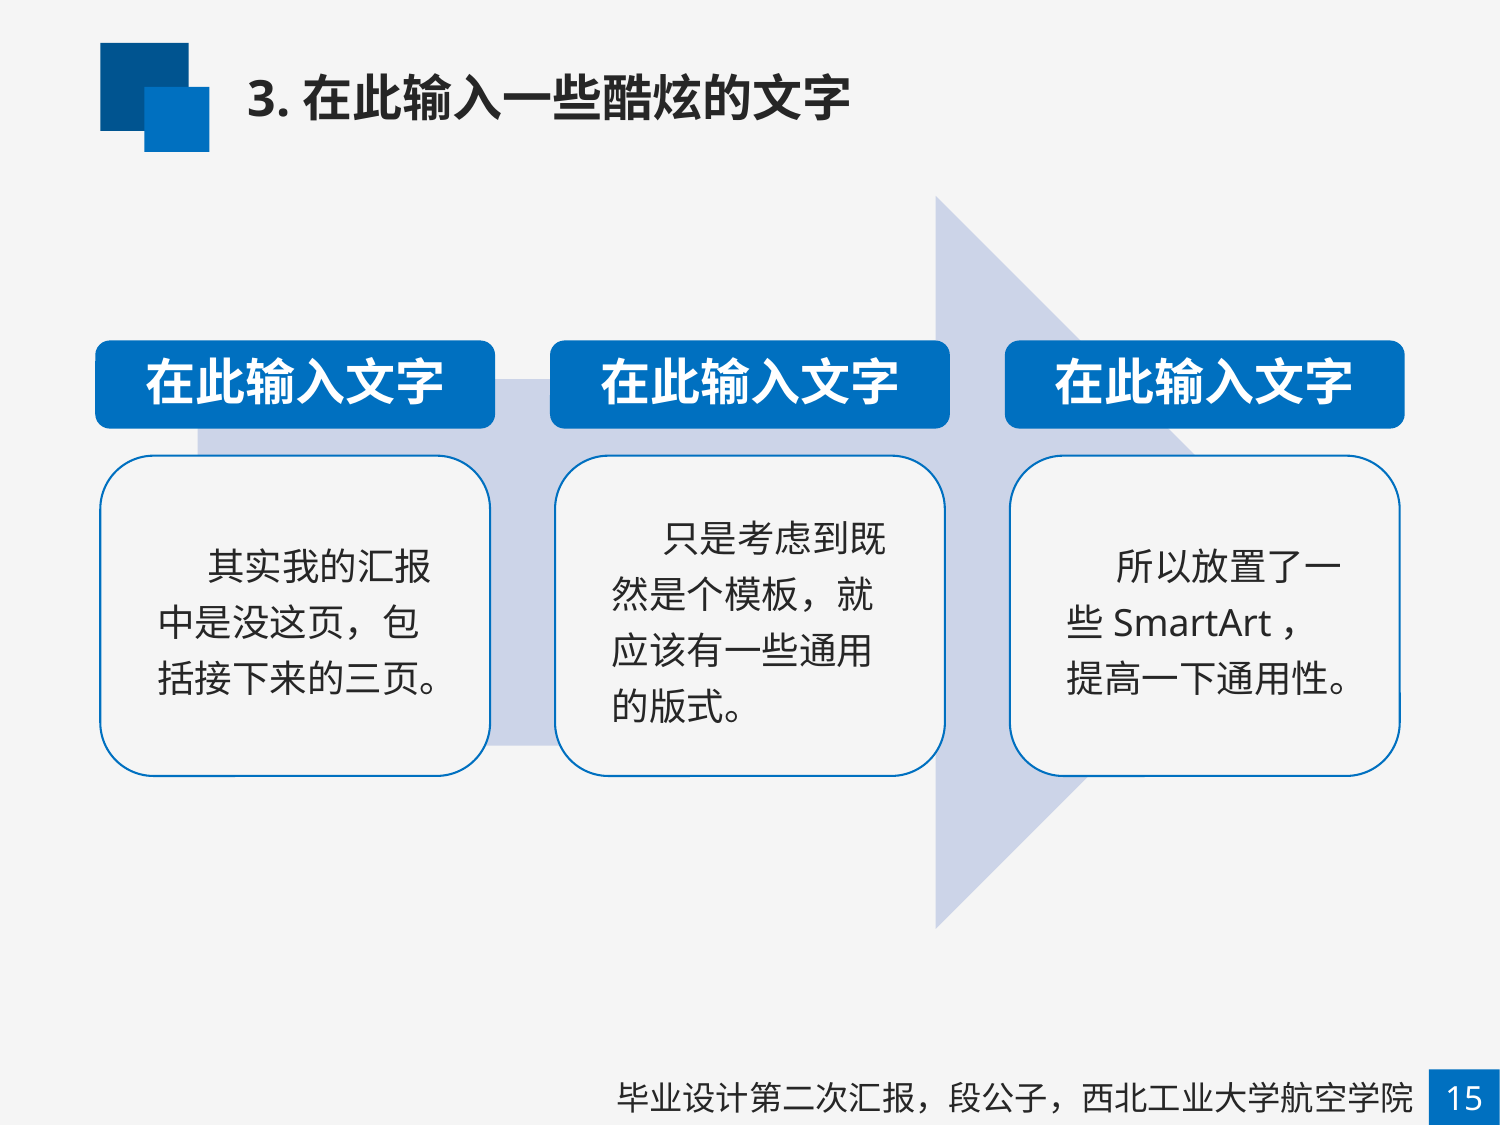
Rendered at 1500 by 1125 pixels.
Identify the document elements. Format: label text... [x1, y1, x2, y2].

text_box 其实我的汇报中是没这页，包括接下来的三页。 [99, 454, 492, 778]
text_box 所以放置了一些SmartArt，提高一下通用性。 [1008, 454, 1401, 778]
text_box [200, 1069, 1500, 1125]
text_box 只是考虑到既然是个模板，就应该有一些通用的版式。 [554, 454, 946, 778]
text_box 在此输入文字 [548, 339, 951, 430]
text_box 3.在此输入一些酷炫的文字 [232, 59, 1400, 135]
text_box 在此输入文字 [94, 339, 497, 430]
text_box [100, 42, 210, 152]
text_box [197, 195, 1194, 929]
text_box 在此输入文字 [1003, 339, 1406, 430]
